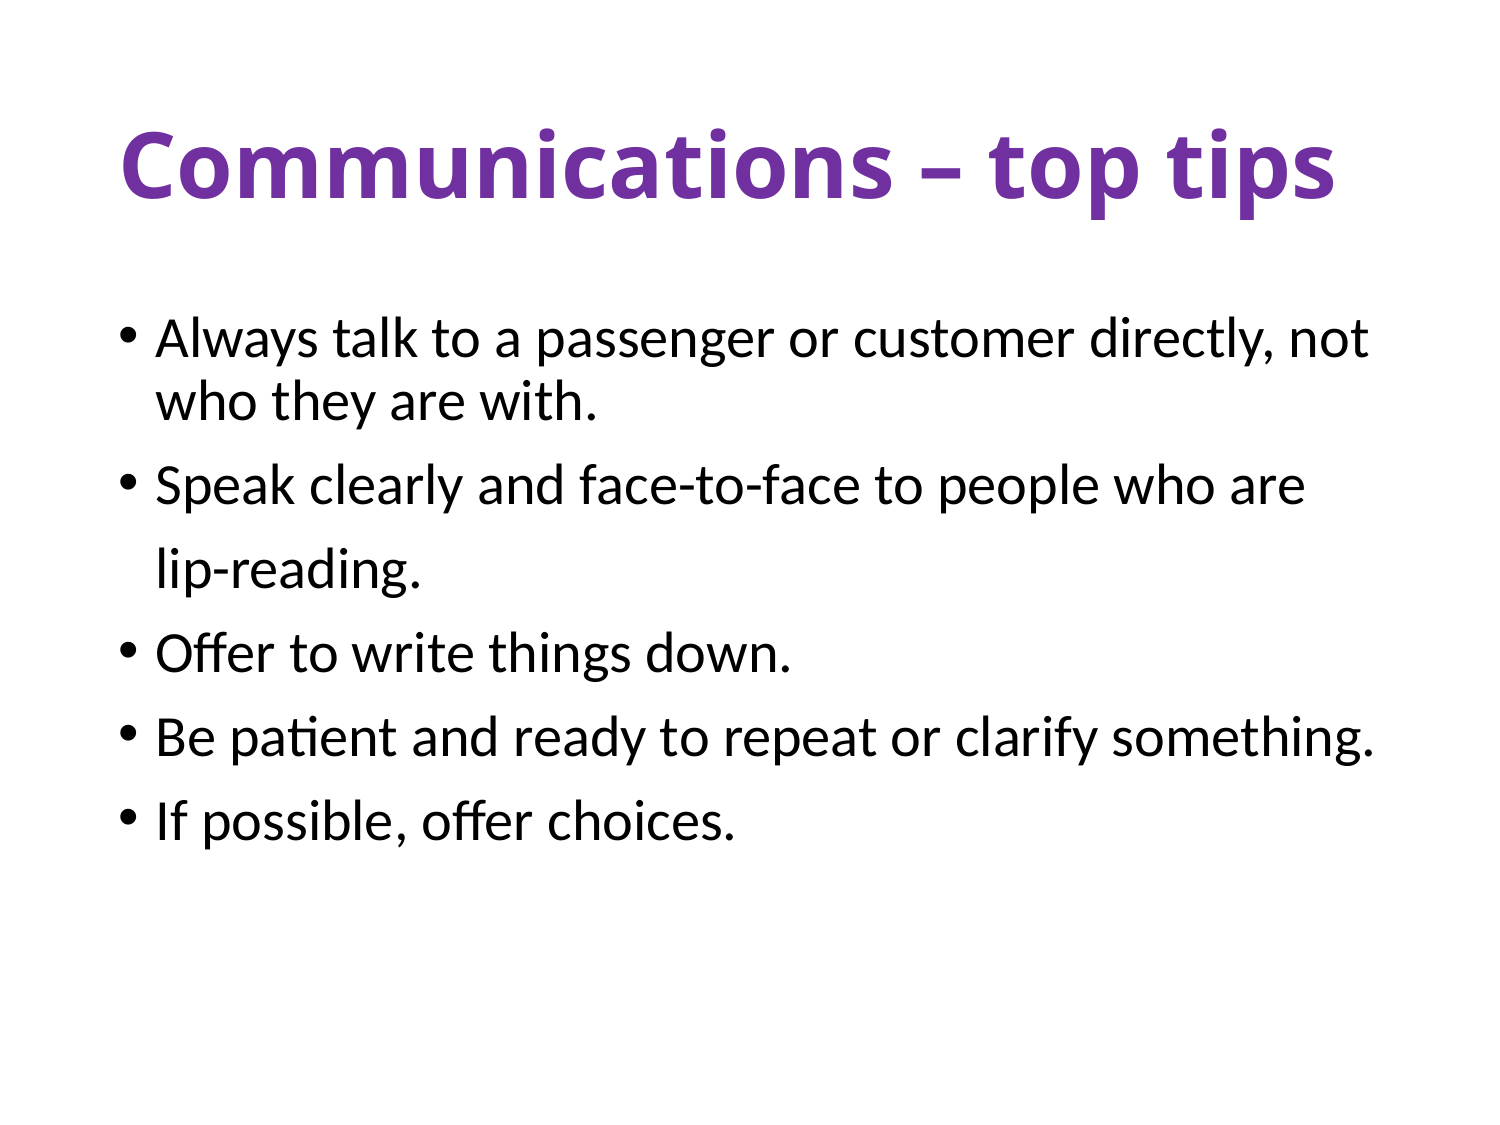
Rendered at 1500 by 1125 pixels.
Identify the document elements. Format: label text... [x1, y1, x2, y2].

list Always talk to a passenger or customer directly, not who they are with. Speak clearly and face-to-face to people who are lip-reading. Offer to write things down. Be patient and ready to repeat or clarify something. If possible, offer choices. [103, 299, 1397, 1014]
title Communications – top tips [103, 59, 1397, 278]
